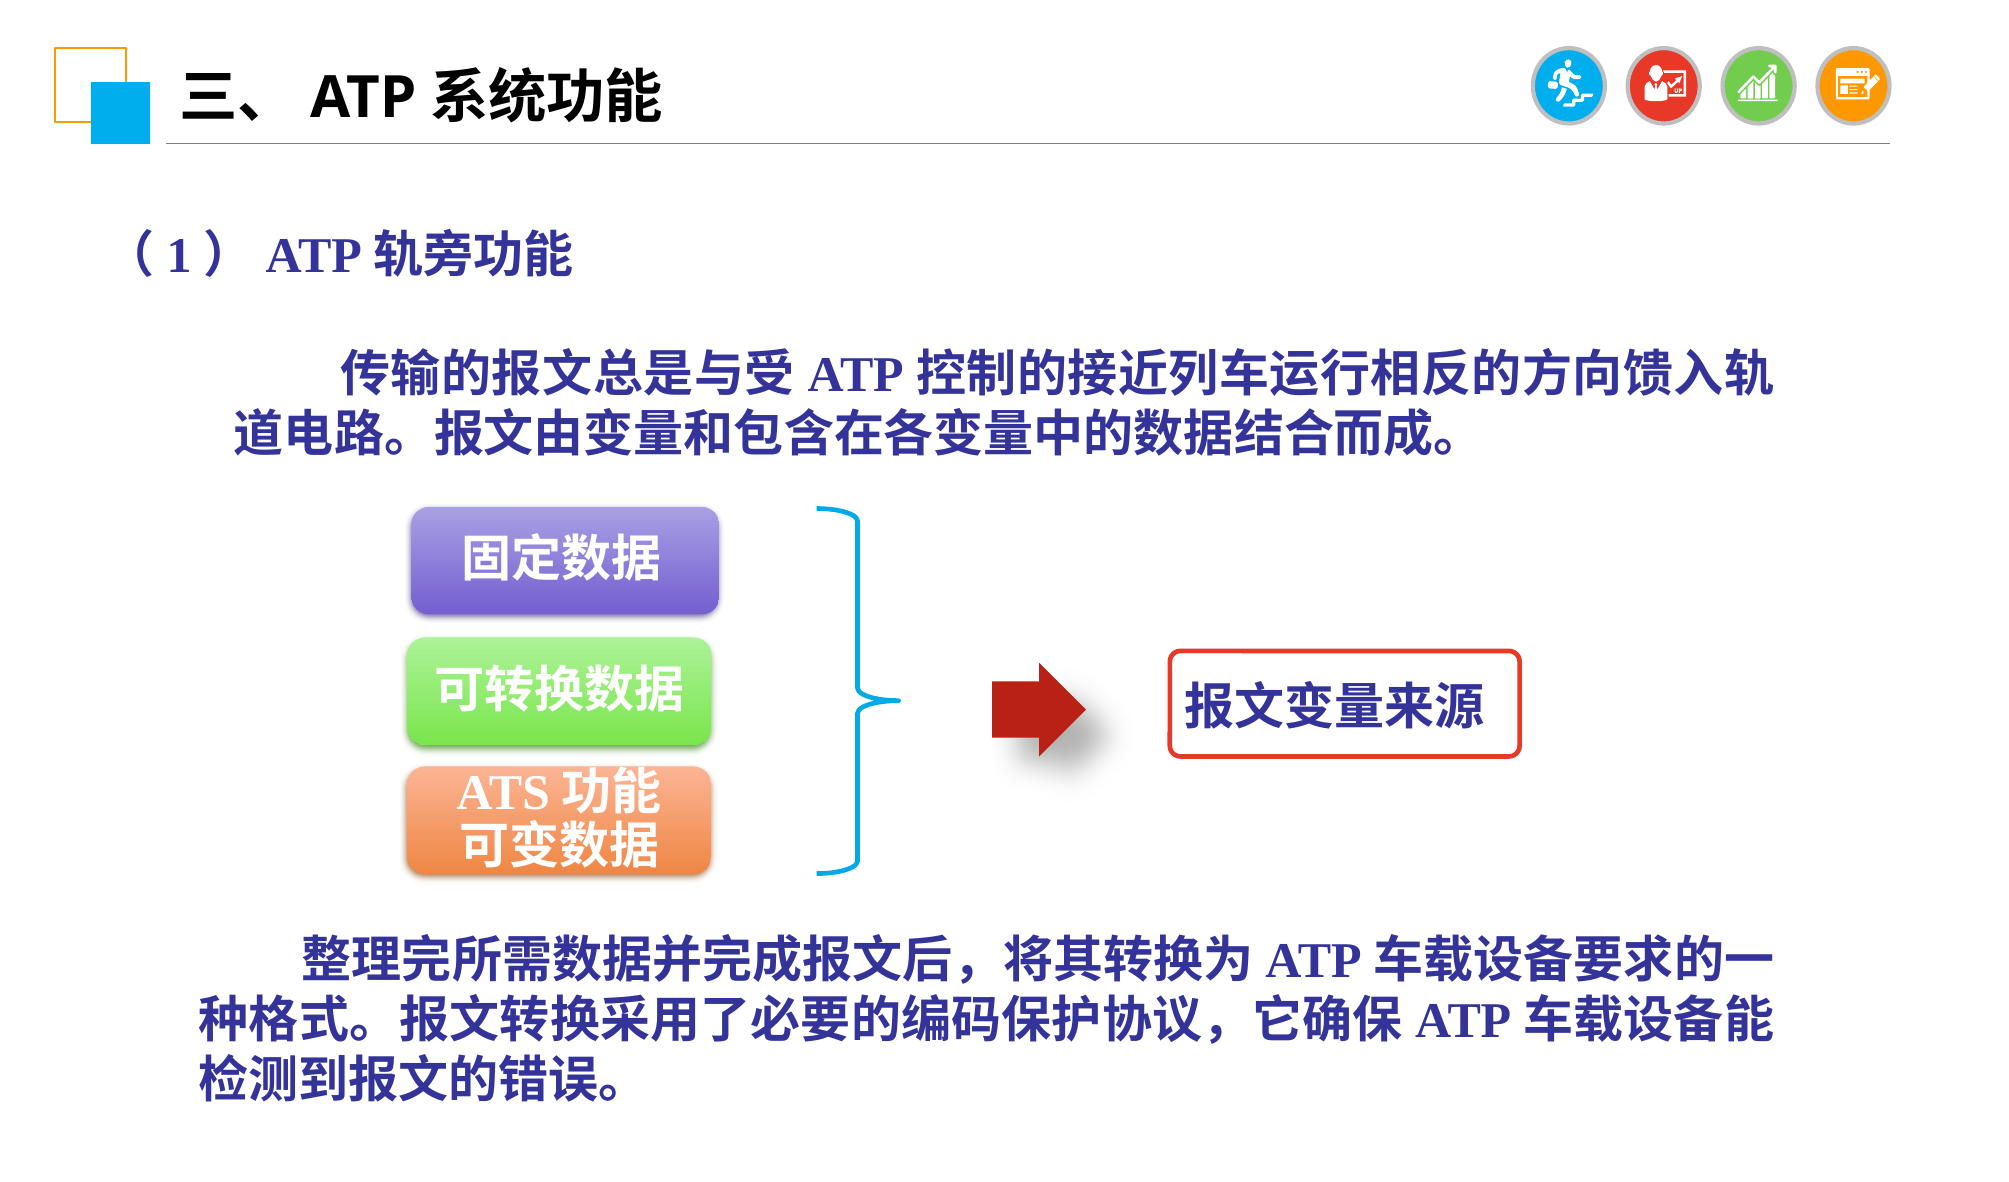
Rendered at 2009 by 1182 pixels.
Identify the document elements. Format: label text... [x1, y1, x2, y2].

text_box （1）ATP轨旁功能 [89, 215, 1886, 291]
text_box 整理完所需数据并完成报文后，将其转换为ATP车载设备要求的一种格式。报文转换采用了必要的编码保护协议，它确保ATP车载设备能检测到报文的错误。 [183, 919, 1790, 1115]
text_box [407, 637, 712, 746]
text_box [992, 662, 1087, 757]
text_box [407, 766, 712, 874]
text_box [1156, 650, 1579, 778]
text_box 传输的报文总是与受ATP控制的接近列车运行相反的方向馈入轨道电路。报文由变量和包含在各变量中的数据结合而成。 [218, 333, 1790, 469]
text_box 三、ATP系统功能 [164, 51, 679, 137]
text_box [816, 507, 900, 875]
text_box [394, 506, 730, 615]
